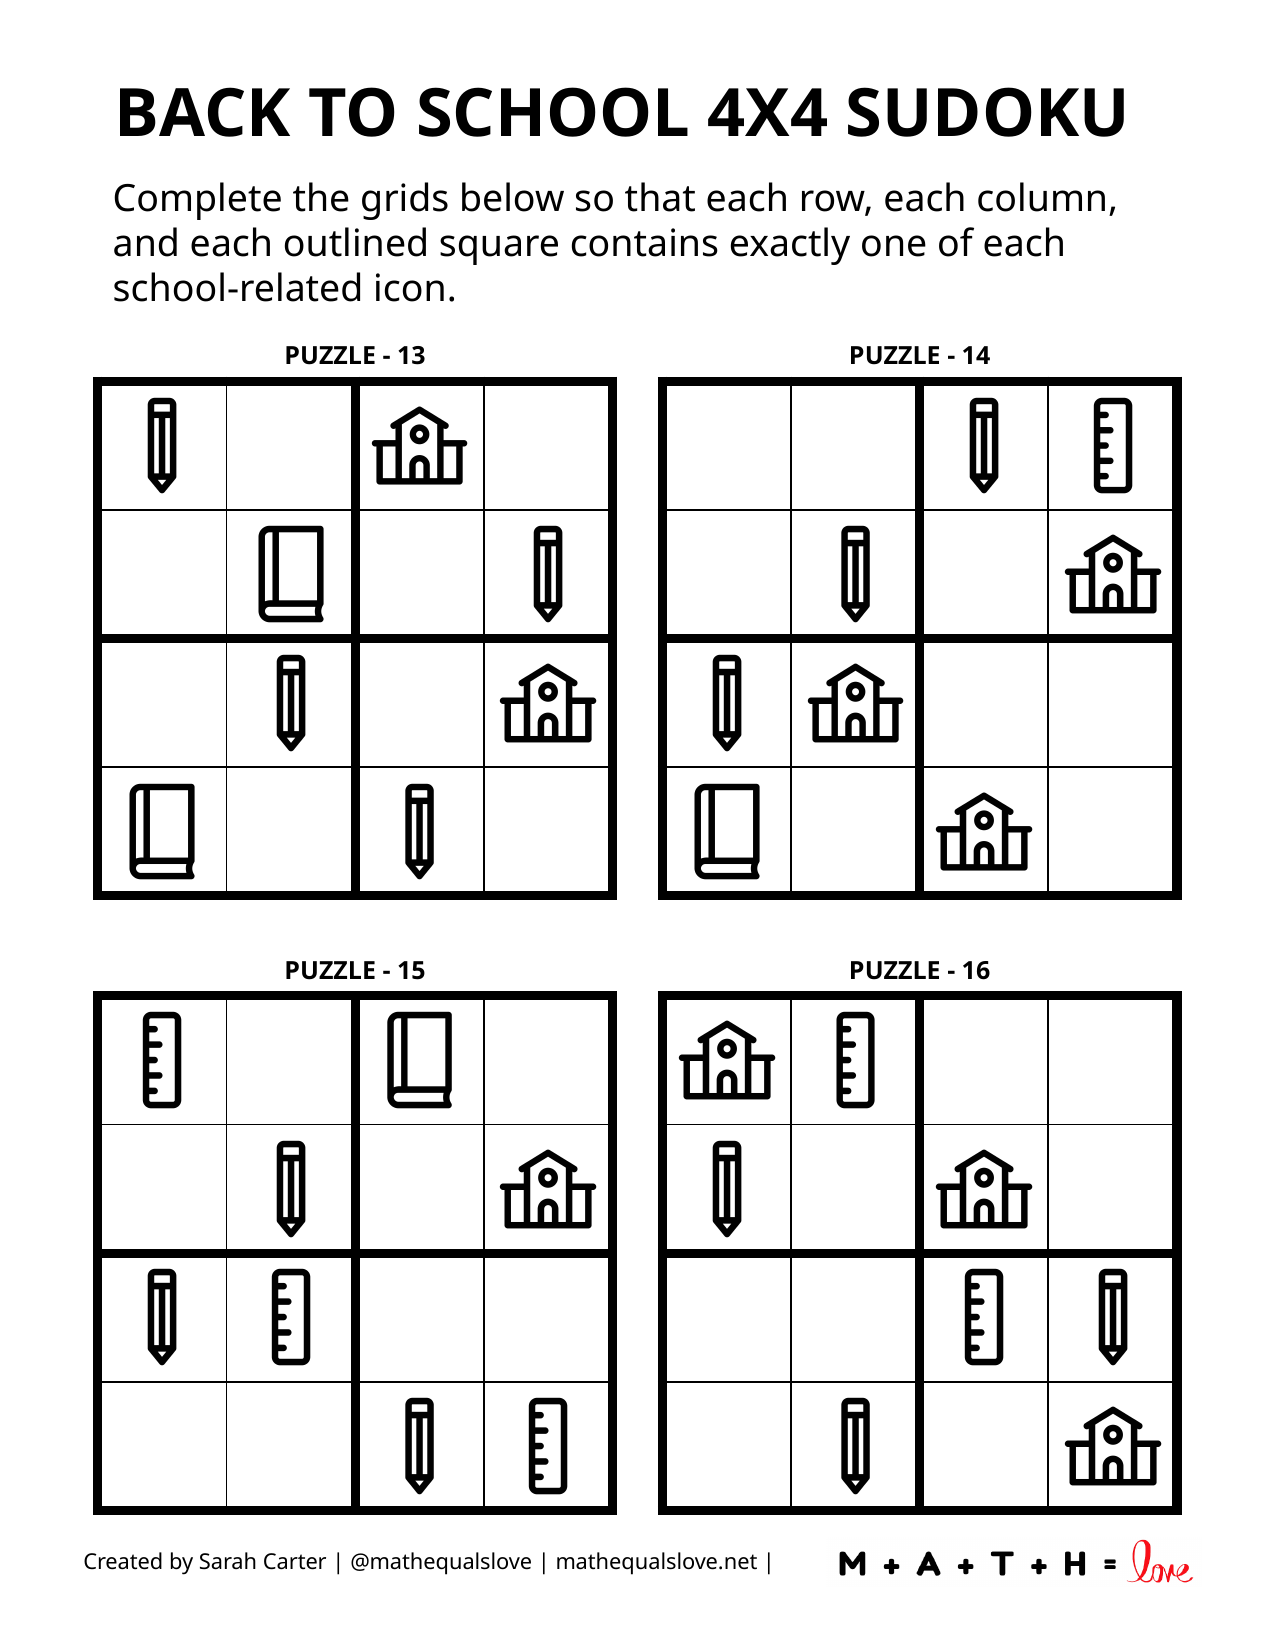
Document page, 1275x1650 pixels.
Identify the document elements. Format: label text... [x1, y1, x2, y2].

table_cell [102, 1125, 226, 1249]
table_header [227, 1000, 351, 1124]
table_cell [792, 1258, 915, 1381]
table_cell [227, 1258, 351, 1381]
table_cell [667, 1125, 790, 1249]
table_header [667, 1000, 790, 1124]
table_cell [360, 1258, 483, 1381]
picture [496, 650, 601, 755]
table_header [102, 1000, 226, 1124]
picture [932, 779, 1037, 884]
picture [1060, 1394, 1165, 1499]
table_cell [102, 1258, 226, 1381]
table_cell [485, 511, 608, 634]
table_cell [227, 1125, 351, 1249]
picture [238, 1136, 343, 1241]
picture [1060, 393, 1165, 498]
table_cell [1049, 511, 1172, 634]
table_cell [667, 768, 790, 891]
table_cell [360, 768, 483, 891]
text_box PUZZLE - 13 [97, 362, 613, 370]
table_cell [360, 1383, 483, 1506]
table_cell [102, 511, 226, 634]
picture [496, 1394, 601, 1499]
text_box BACK TO SCHOOL 4X4 SUDOKU [68, 62, 1178, 158]
table_cell [924, 768, 1047, 891]
table_header [924, 386, 1047, 509]
table_cell [667, 1258, 790, 1381]
picture [238, 1265, 343, 1370]
table_cell [102, 768, 226, 891]
table_cell [924, 1125, 1047, 1249]
picture [803, 1394, 908, 1499]
table_cell [1049, 1125, 1172, 1249]
table_header [792, 386, 915, 509]
table_cell [102, 643, 226, 766]
picture [1060, 1265, 1165, 1370]
picture [803, 1008, 908, 1113]
table_header [667, 386, 790, 509]
text_box PUZZLE - 15 [97, 954, 613, 985]
picture [110, 1265, 215, 1370]
picture [826, 1536, 1203, 1588]
picture [238, 650, 343, 755]
table_header [227, 386, 351, 509]
table_cell [360, 1125, 483, 1249]
table_header [485, 1000, 608, 1124]
picture [674, 779, 779, 884]
text_box Complete the grids below so that each row, each column, and each outlined square contains exactly one of each school-related icon. [97, 166, 1177, 362]
picture [110, 393, 215, 498]
picture [496, 522, 601, 627]
table_cell [667, 511, 790, 634]
picture [110, 779, 215, 884]
table_cell [485, 643, 608, 766]
table_cell [1049, 1258, 1172, 1381]
table_cell [227, 511, 351, 634]
table_cell [792, 643, 915, 766]
picture [496, 1136, 601, 1241]
table_cell [227, 643, 351, 766]
table_cell [924, 643, 1047, 766]
table_cell [667, 1383, 790, 1506]
table_cell [924, 1383, 1047, 1506]
text_box Created by Sarah Carter | @mathequalslove | mathequalslove.net | [68, 1540, 826, 1582]
table_cell [792, 511, 915, 634]
table_cell [667, 643, 790, 766]
table_cell [485, 1258, 608, 1381]
table_header [360, 1000, 483, 1124]
table_header [485, 386, 608, 509]
table_cell [360, 643, 483, 766]
picture [110, 1008, 215, 1113]
picture [803, 650, 908, 755]
table_cell [485, 1125, 608, 1249]
picture [367, 1008, 472, 1113]
text_box PUZZLE - 14 [662, 362, 1177, 370]
table_cell [792, 768, 915, 891]
picture [674, 650, 779, 755]
table_cell [1049, 643, 1172, 766]
picture [674, 1008, 779, 1113]
table_cell [924, 511, 1047, 634]
table_header [792, 1000, 915, 1124]
table_header [102, 386, 226, 509]
picture [932, 1265, 1037, 1370]
picture [803, 522, 908, 627]
table_cell [102, 1383, 226, 1506]
text_box PUZZLE - 16 [662, 954, 1177, 985]
picture [367, 393, 472, 498]
table_cell [792, 1125, 915, 1249]
picture [932, 1136, 1037, 1241]
picture [367, 1394, 472, 1499]
table_header [1049, 1000, 1172, 1124]
table_cell [227, 768, 351, 891]
table_cell [485, 1383, 608, 1506]
picture [932, 393, 1037, 498]
table_cell [924, 1258, 1047, 1381]
table_cell [227, 1383, 351, 1506]
table_header [1049, 386, 1172, 509]
table_header [360, 386, 483, 509]
picture [238, 522, 343, 627]
picture [674, 1136, 779, 1241]
table_cell [1049, 768, 1172, 891]
picture [1060, 522, 1165, 627]
table_header [924, 1000, 1047, 1124]
table_cell [485, 768, 608, 891]
table_cell [1049, 1383, 1172, 1506]
table_cell [360, 511, 483, 634]
picture [367, 779, 472, 884]
table_cell [792, 1383, 915, 1506]
